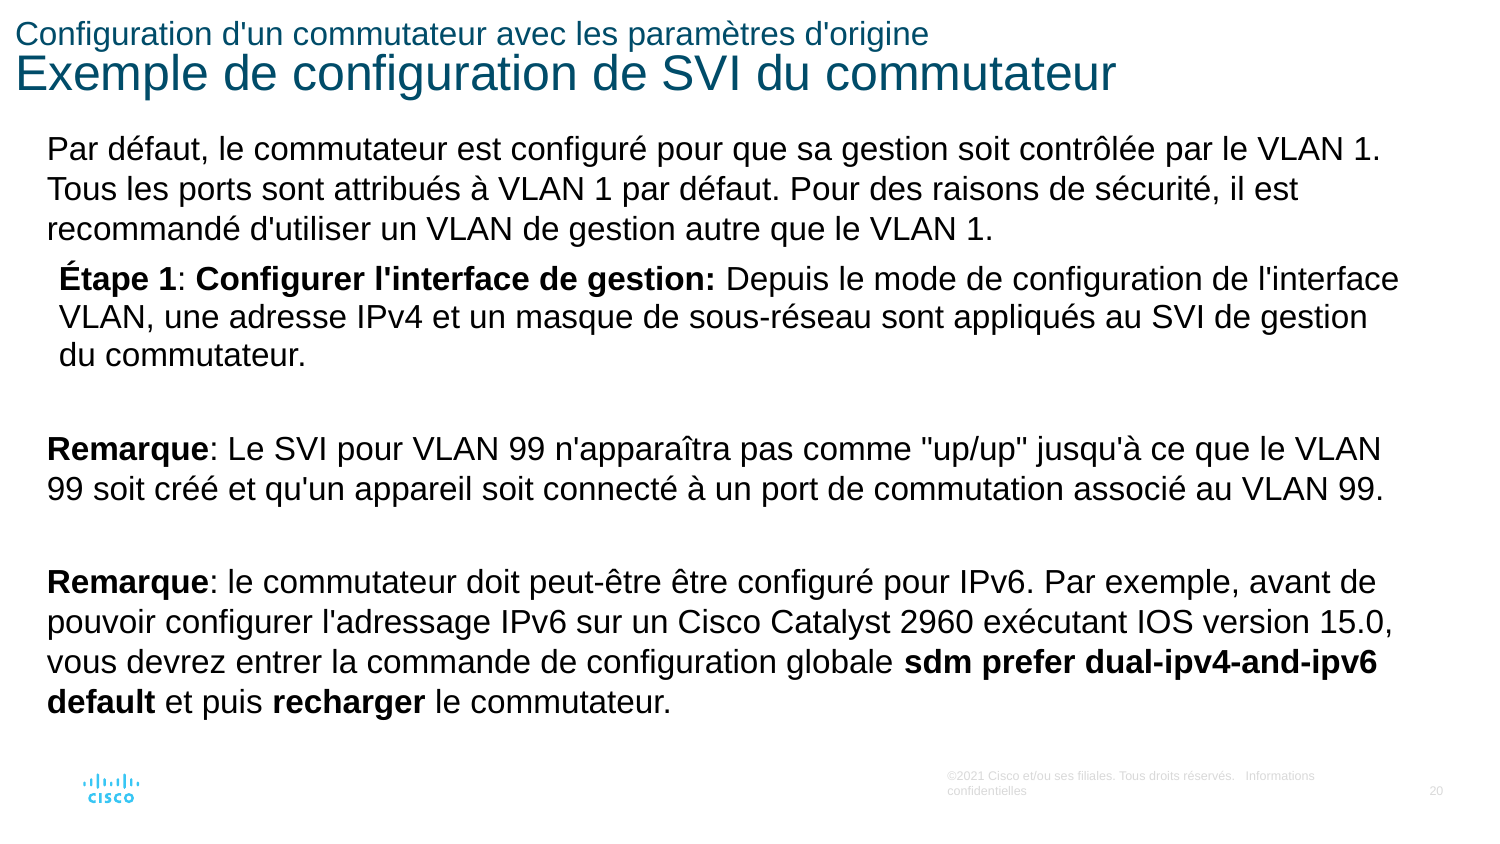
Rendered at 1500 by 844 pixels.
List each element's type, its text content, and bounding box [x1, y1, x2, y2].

title Configuration d'un commutateur avec les paramètres d'origine Exemple de configuration de SVI du commutateur [0, 0, 1369, 121]
list Par défaut, le commutateur est configuré pour que sa gestion soit contrôlée par le VLAN 1. Tous les ports sont attribués à VLAN 1 par défaut. Pour des raisons de sécurité, il est recommandé d'utiliser un VLAN de gestion autre que le VLAN 1. Étape 1: Configurer l'interface de gestion: Depuis le mode de configuration de l'interface VLAN, une adresse IPv4 et un masque de sous-réseau sont appliqués au SVI de gestion du commutateur. Remarque: Le SVI pour VLAN 99 n'apparaîtra pas comme "up/up" jusqu'à ce que le VLAN 99 soit créé et qu'un appareil soit connecté à un port de commutation associé au VLAN 99. Remarque: le commutateur doit peut-être être configuré pour IPv6. Par exemple, avant de pouvoir configurer l'adressage IPv6 sur un Cisco Catalyst 2960 exécutant IOS version 15.0, vous devrez entrer la commande de configuration globale sdm prefer dual-ipv4-and-ipv6 default et puis recharger le commutateur. [31, 120, 1427, 726]
